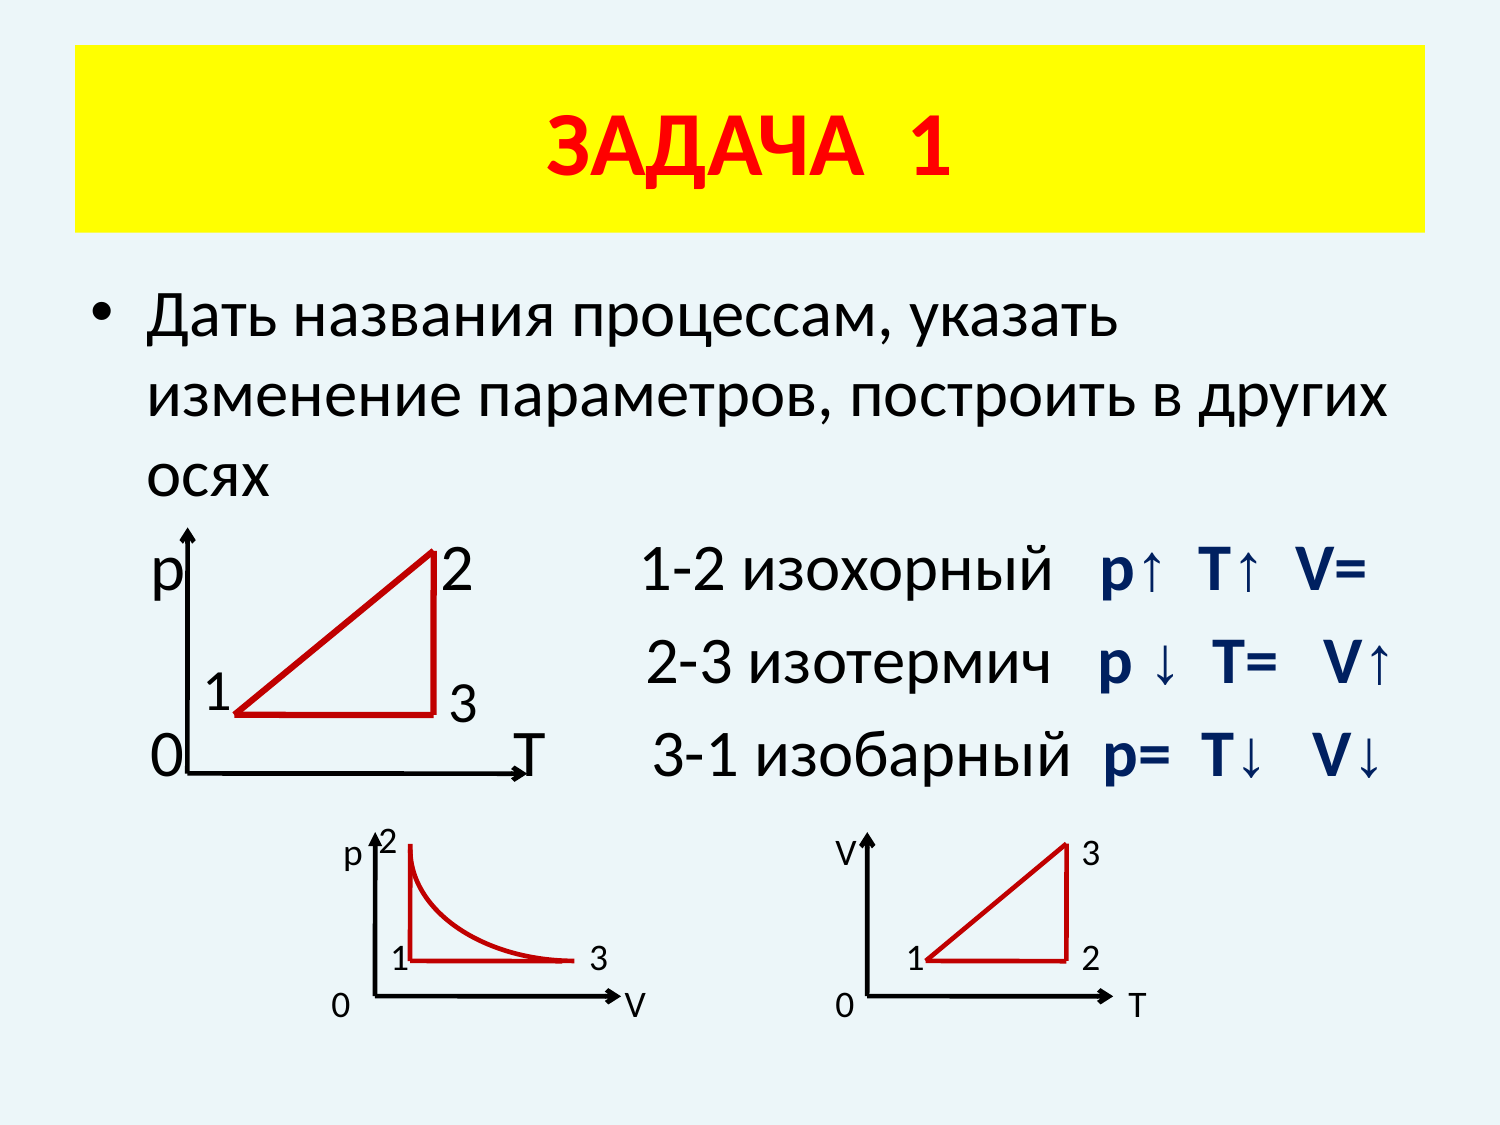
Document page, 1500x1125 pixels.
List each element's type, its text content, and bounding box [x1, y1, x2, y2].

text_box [234, 550, 434, 714]
text_box [411, 849, 575, 962]
text_box 2 [363, 808, 413, 869]
text_box T [1113, 972, 1162, 1033]
text_box 1 [187, 644, 229, 648]
text_box p [328, 820, 378, 880]
text_box 0 [820, 972, 870, 1033]
text_box 3 [433, 656, 494, 741]
title ЗАДАЧА 1 [75, 45, 1425, 233]
text_box 2 [1066, 925, 1116, 986]
text_box 3 [574, 925, 624, 986]
list Дать названия процессам, указать изменение параметров, построить в других осях р 2 1-2 изохорный р↑ Т↑ V= 2-3 изотермич р ↓ Т= V↑ 0 Т 3-1 изобарный р= Т↓ V↓ [75, 262, 1425, 1043]
text_box V [609, 972, 661, 1033]
text_box V [820, 820, 872, 880]
text_box 3 [1066, 820, 1116, 880]
text_box 0 [316, 972, 366, 1033]
text_box 1 [187, 660, 248, 730]
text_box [925, 843, 1067, 962]
text_box 1 [375, 925, 425, 986]
text_box 1 [890, 925, 940, 986]
